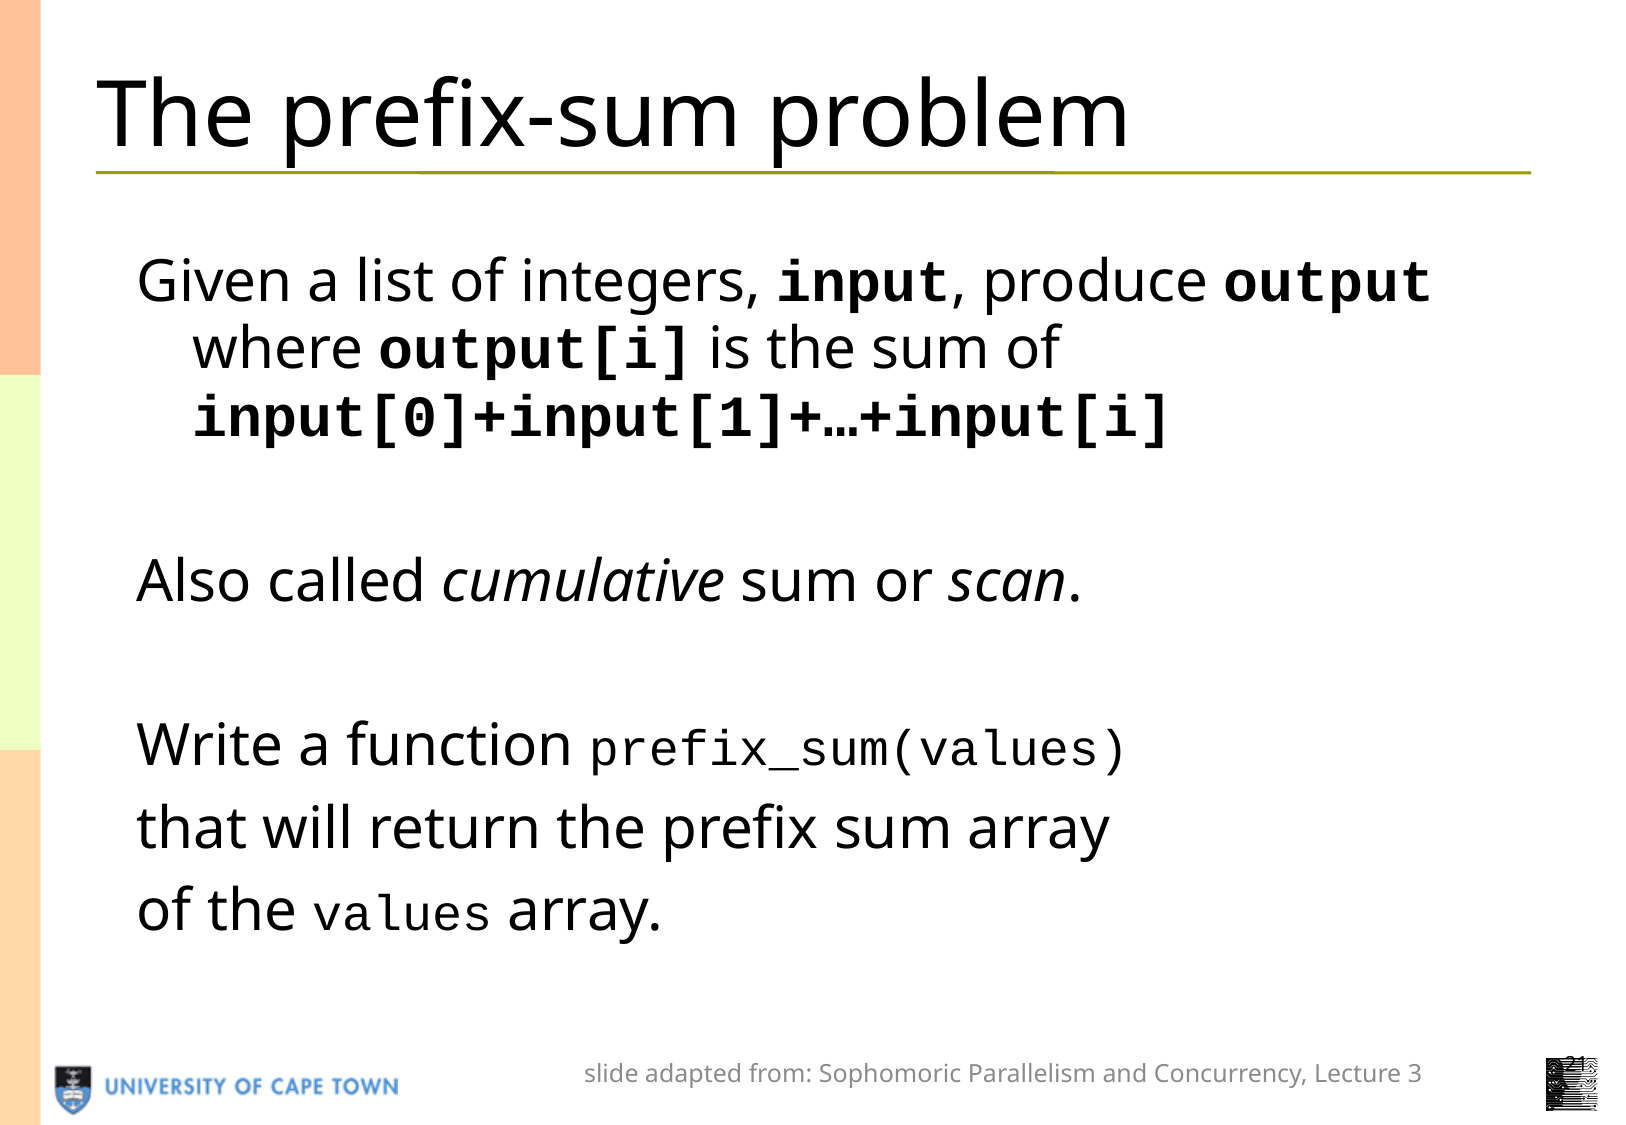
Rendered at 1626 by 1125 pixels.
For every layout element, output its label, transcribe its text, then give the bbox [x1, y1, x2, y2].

title The prefix-sum problem [81, 29, 1543, 172]
picture [1546, 1103, 1598, 1111]
picture [44, 1048, 398, 1125]
list Given a list of integers, input, produce output where output[i] is the sum of input[0]+input[1]+…+input[i] Also called cumulative sum or scan. Write a function prefix_sum(values) that will return the prefix sum array of the values array. [121, 237, 1504, 965]
slide_number 21 [1530, 1042, 1623, 1103]
text_box slide adapted from: Sophomoric Parallelism and Concurrency, Lecture 3 [506, 1042, 1439, 1103]
